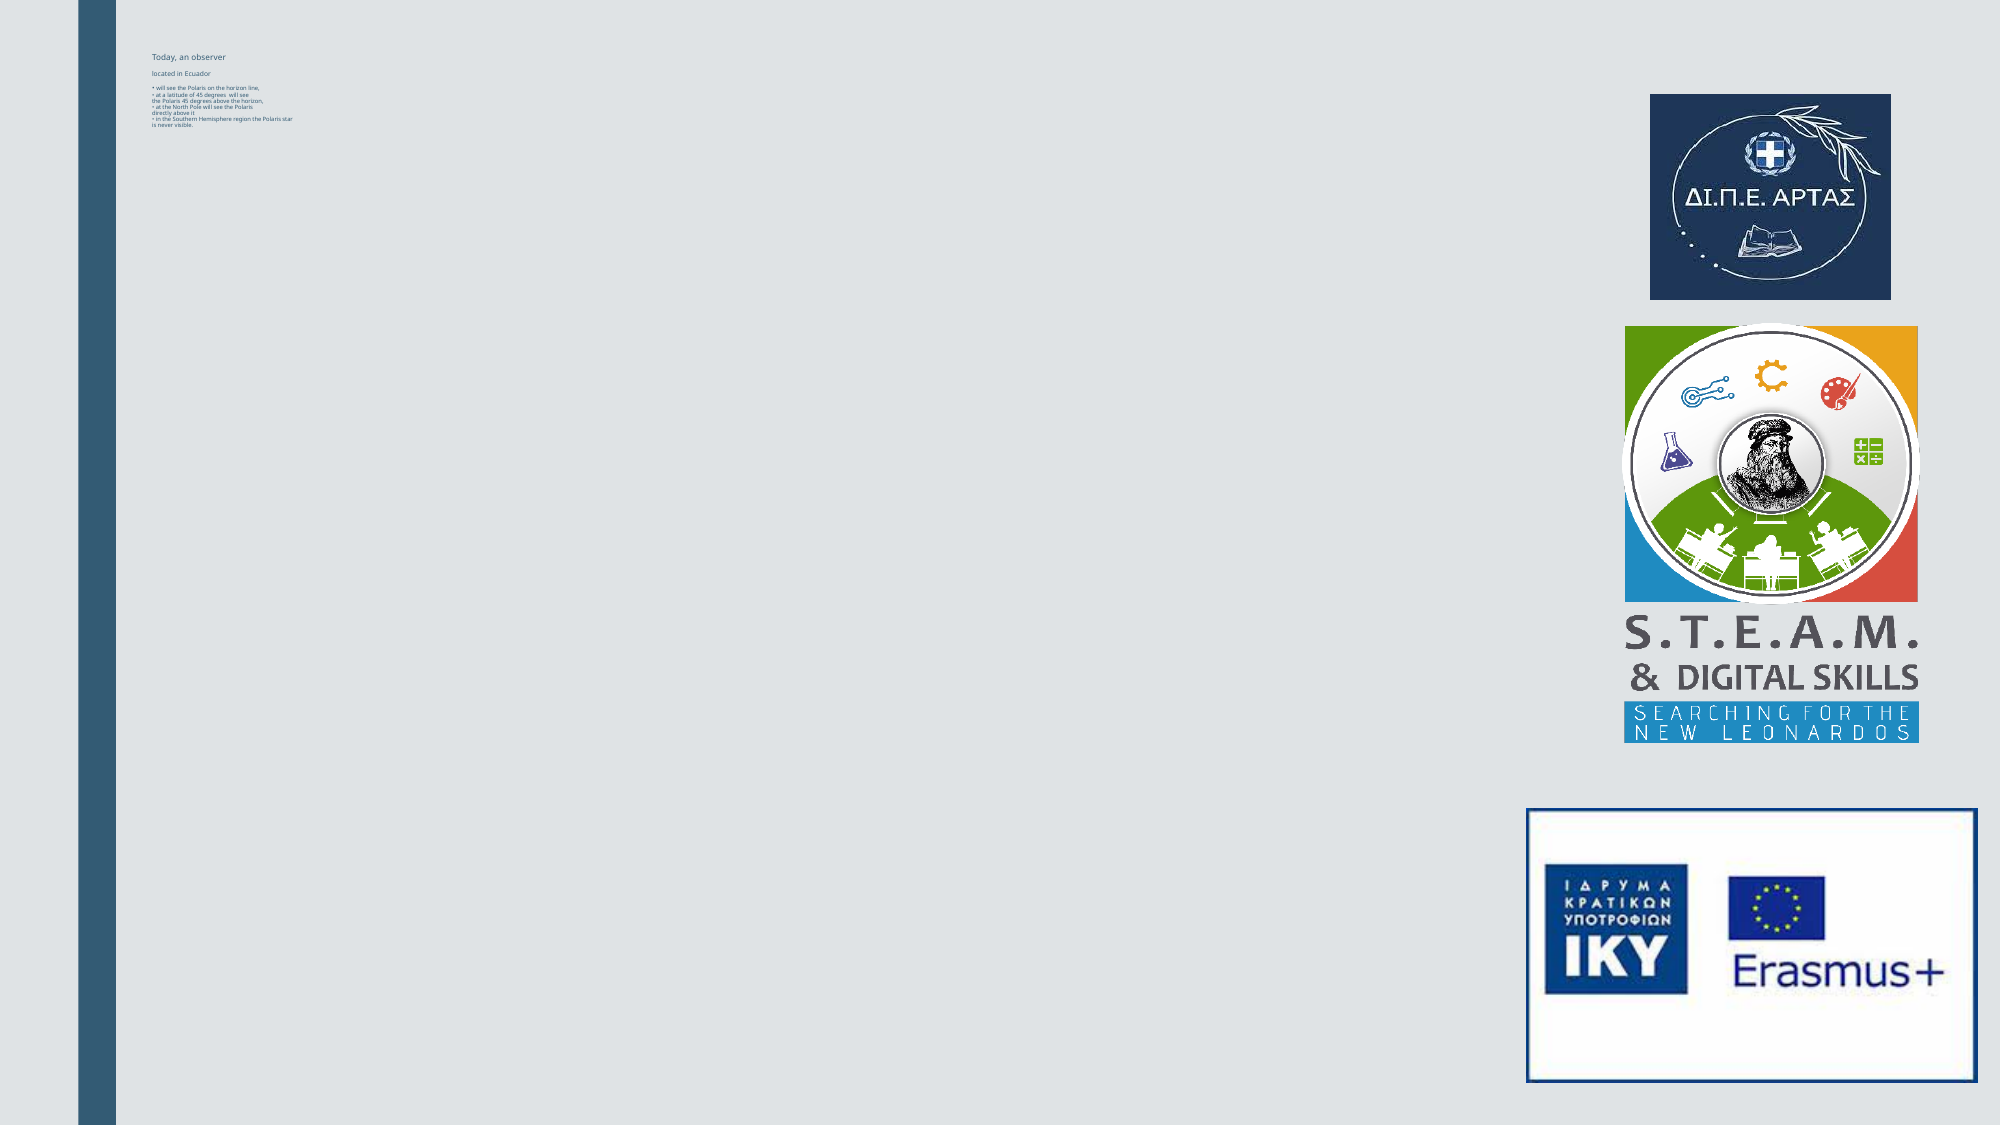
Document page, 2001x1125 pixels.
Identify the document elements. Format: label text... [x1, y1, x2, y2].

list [1526, 808, 1978, 1083]
picture [1621, 323, 1920, 743]
picture [1650, 94, 1891, 300]
title Today, an observer located in Ecuador • will see the Polaris on the horizon line, • at a latitude of 45 degrees will see the Polaris 45 degrees above the horizon, • at the North Pole will see the Polaris directly above it • in the Southern Hemisphere region the Polaris star is never visible. [137, 45, 1822, 166]
